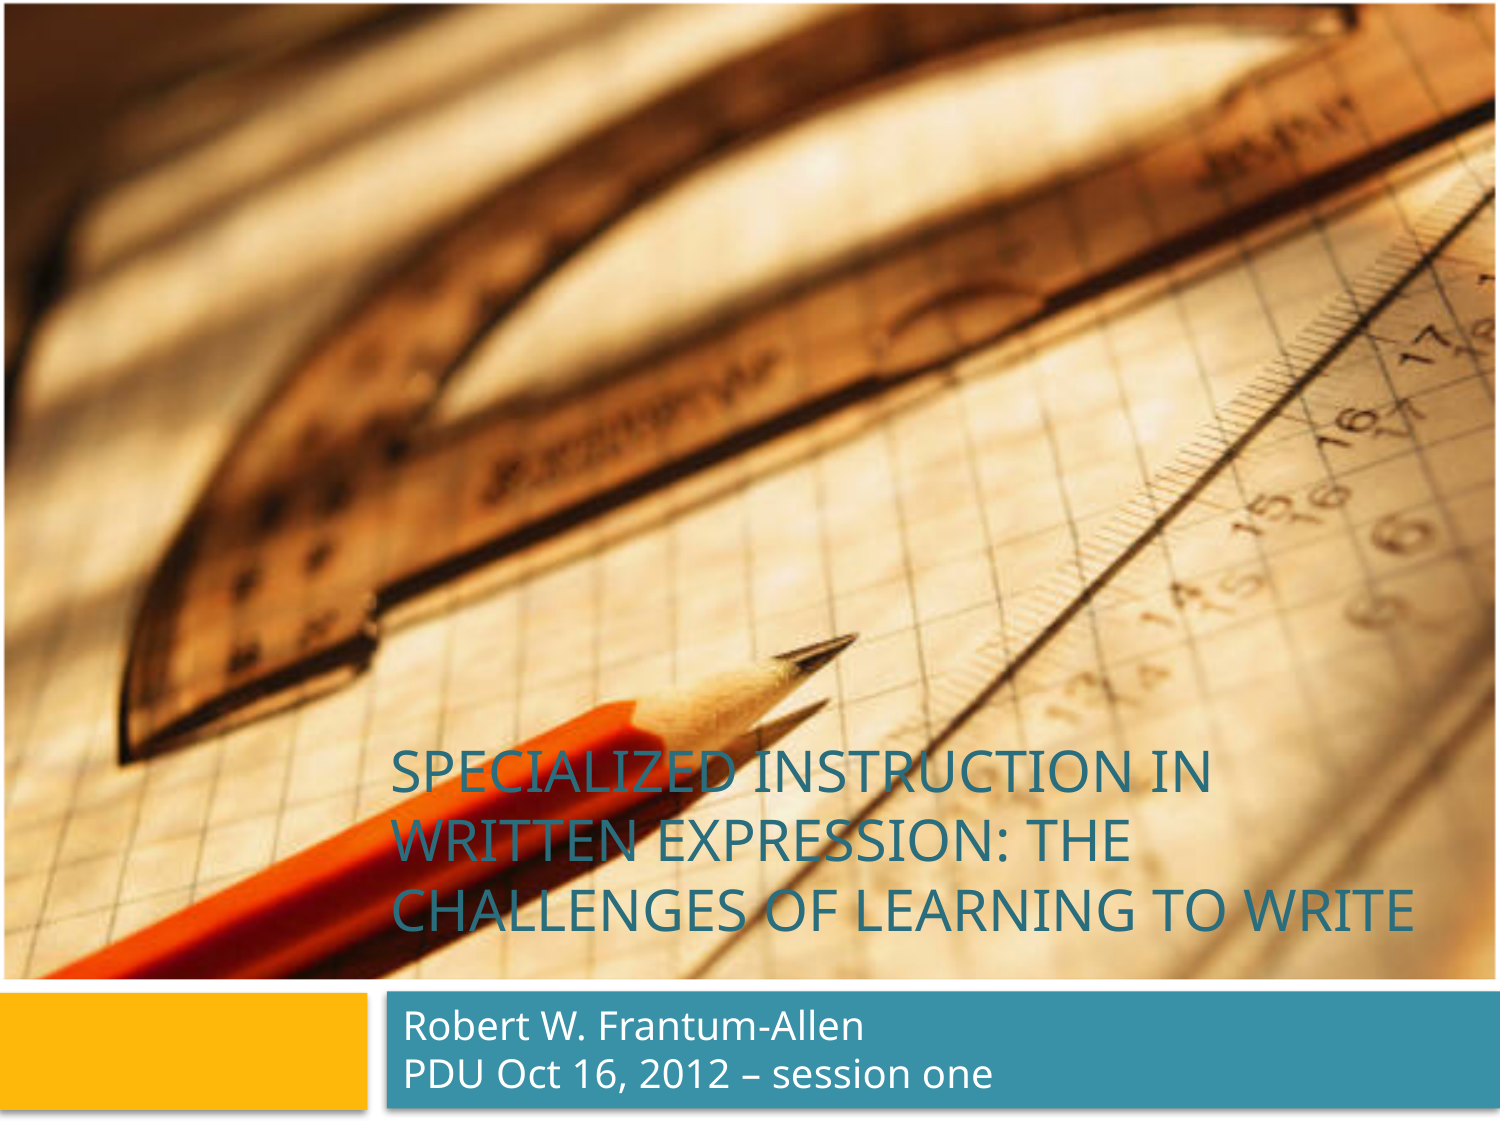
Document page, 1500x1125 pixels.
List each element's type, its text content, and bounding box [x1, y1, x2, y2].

title Specialized instruction in Written Expression: The challenges of Learning to Write [374, 712, 1438, 951]
picture [0, 0, 1500, 979]
subtitle Robert W. Frantum-Allen PDU Oct 16, 2012 – session one [387, 992, 1488, 1106]
